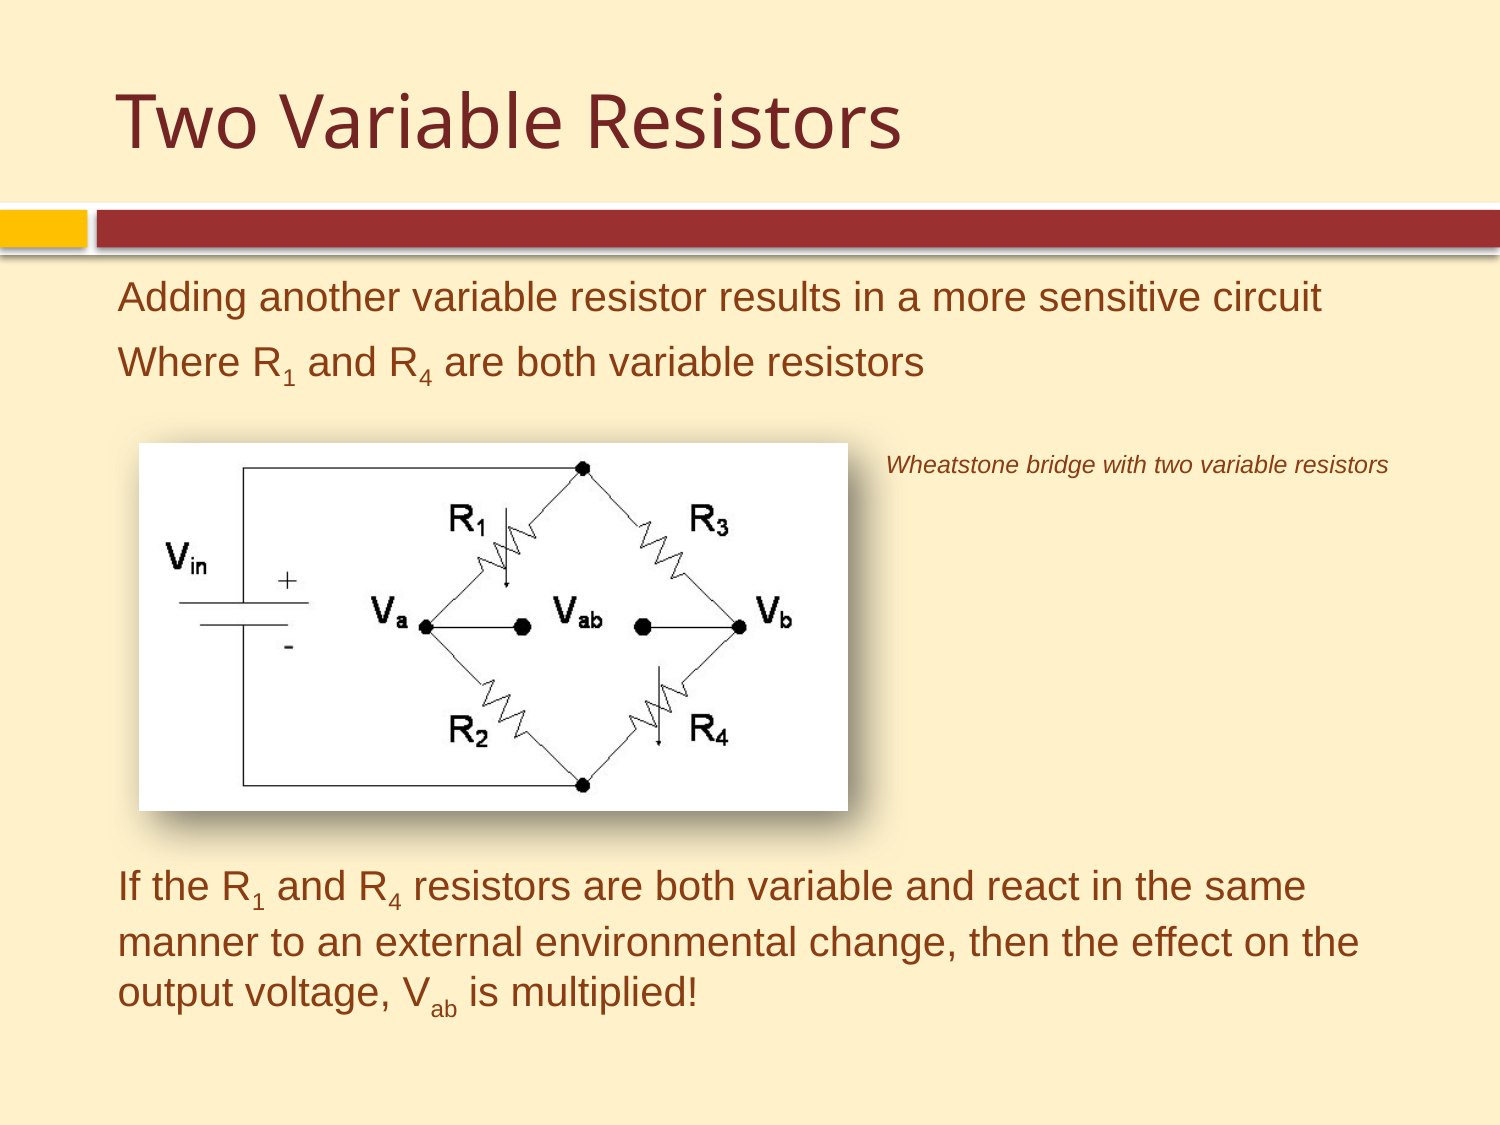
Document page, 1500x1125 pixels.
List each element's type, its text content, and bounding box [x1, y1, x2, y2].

picture [139, 443, 849, 811]
text_box Wheatstone bridge with two variable resistors [863, 440, 1457, 486]
list Adding another variable resistor results in a more sensitive circuit Where R1 and R4 are both variable resistors If the R1 and R4 resistors are both variable and react in the same manner to an external environmental change, then the effect on the output voltage, Vab is multiplied! [102, 262, 1459, 901]
title Two Variable Resistors [100, 37, 1438, 200]
